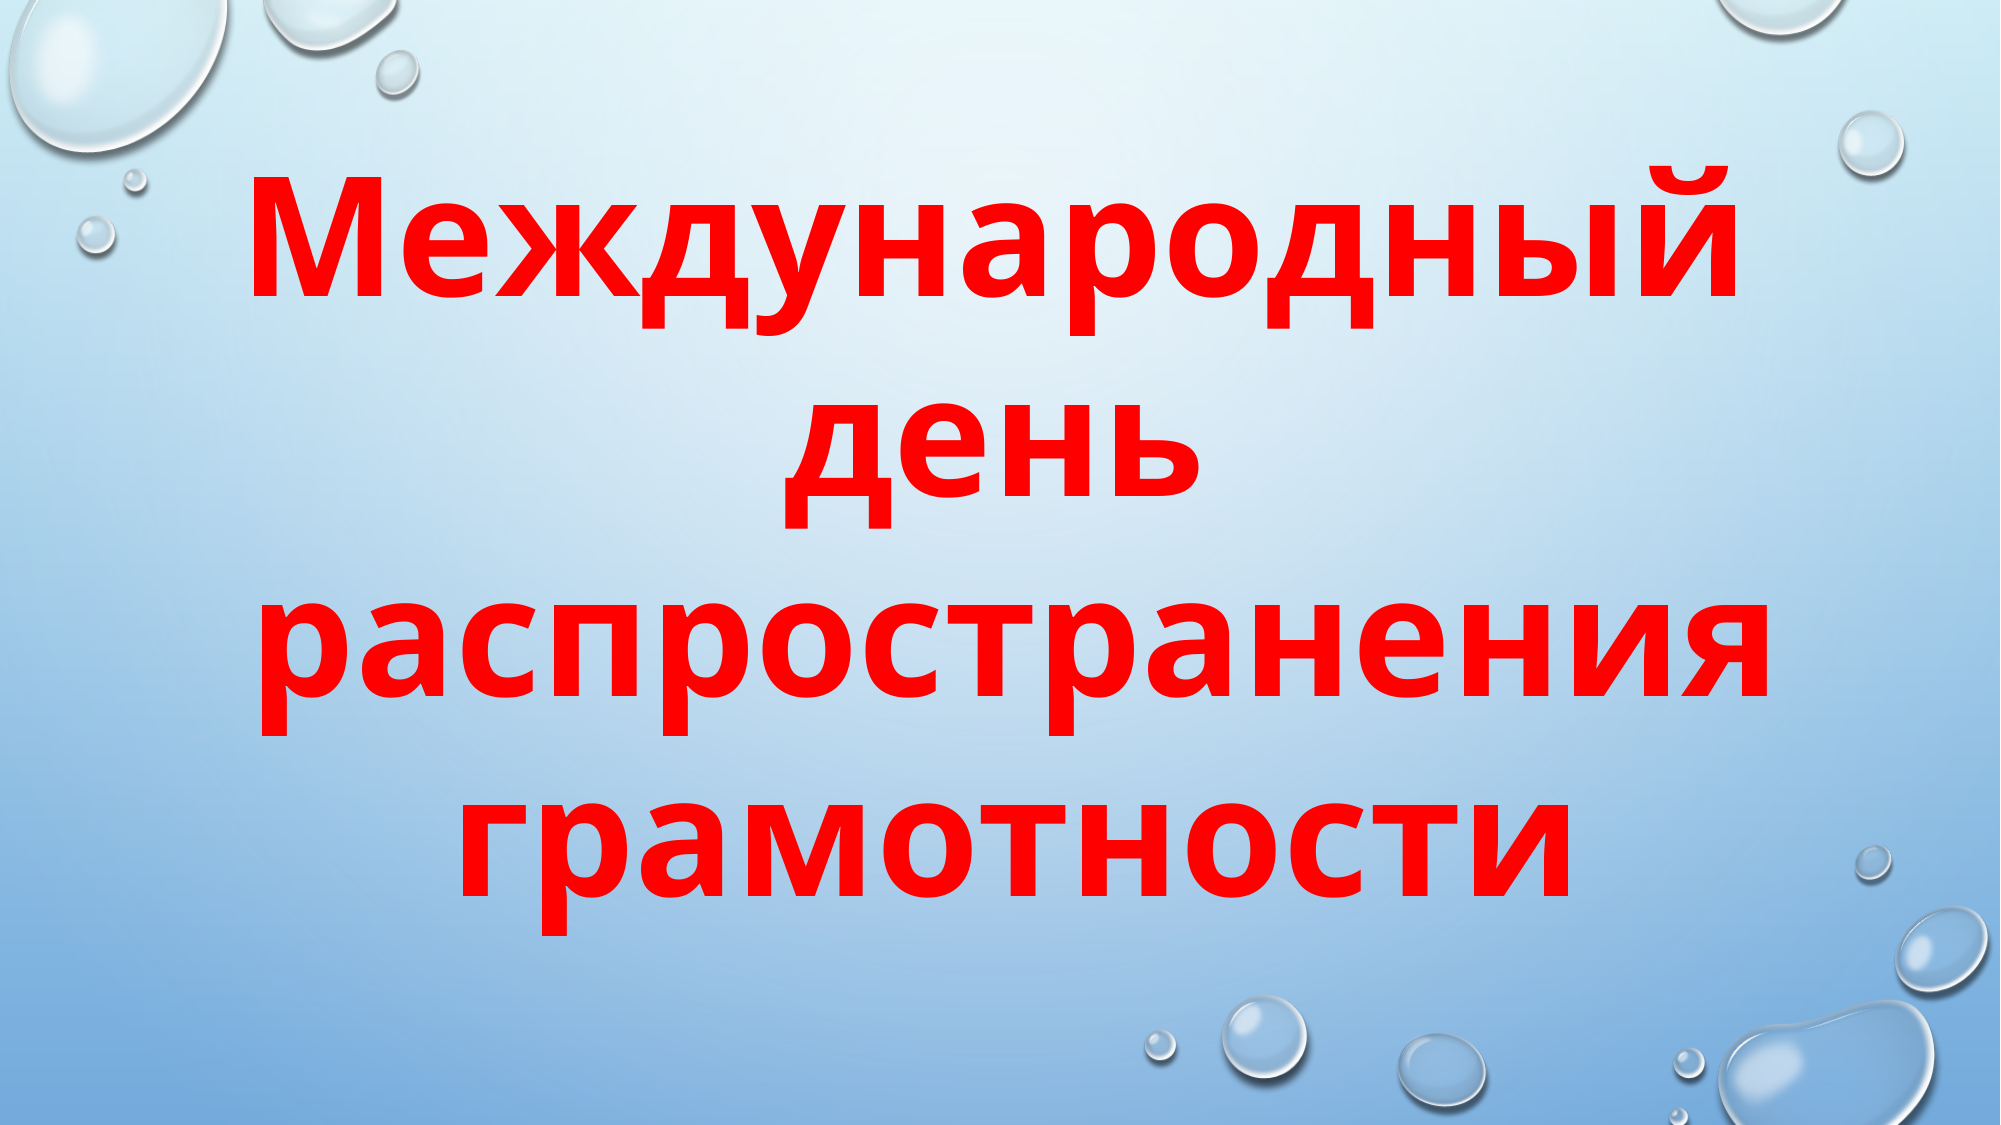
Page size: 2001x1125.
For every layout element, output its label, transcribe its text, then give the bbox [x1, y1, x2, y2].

picture [0, 0, 2000, 1125]
text_box Международный день распространения грамотности [188, 122, 1801, 937]
